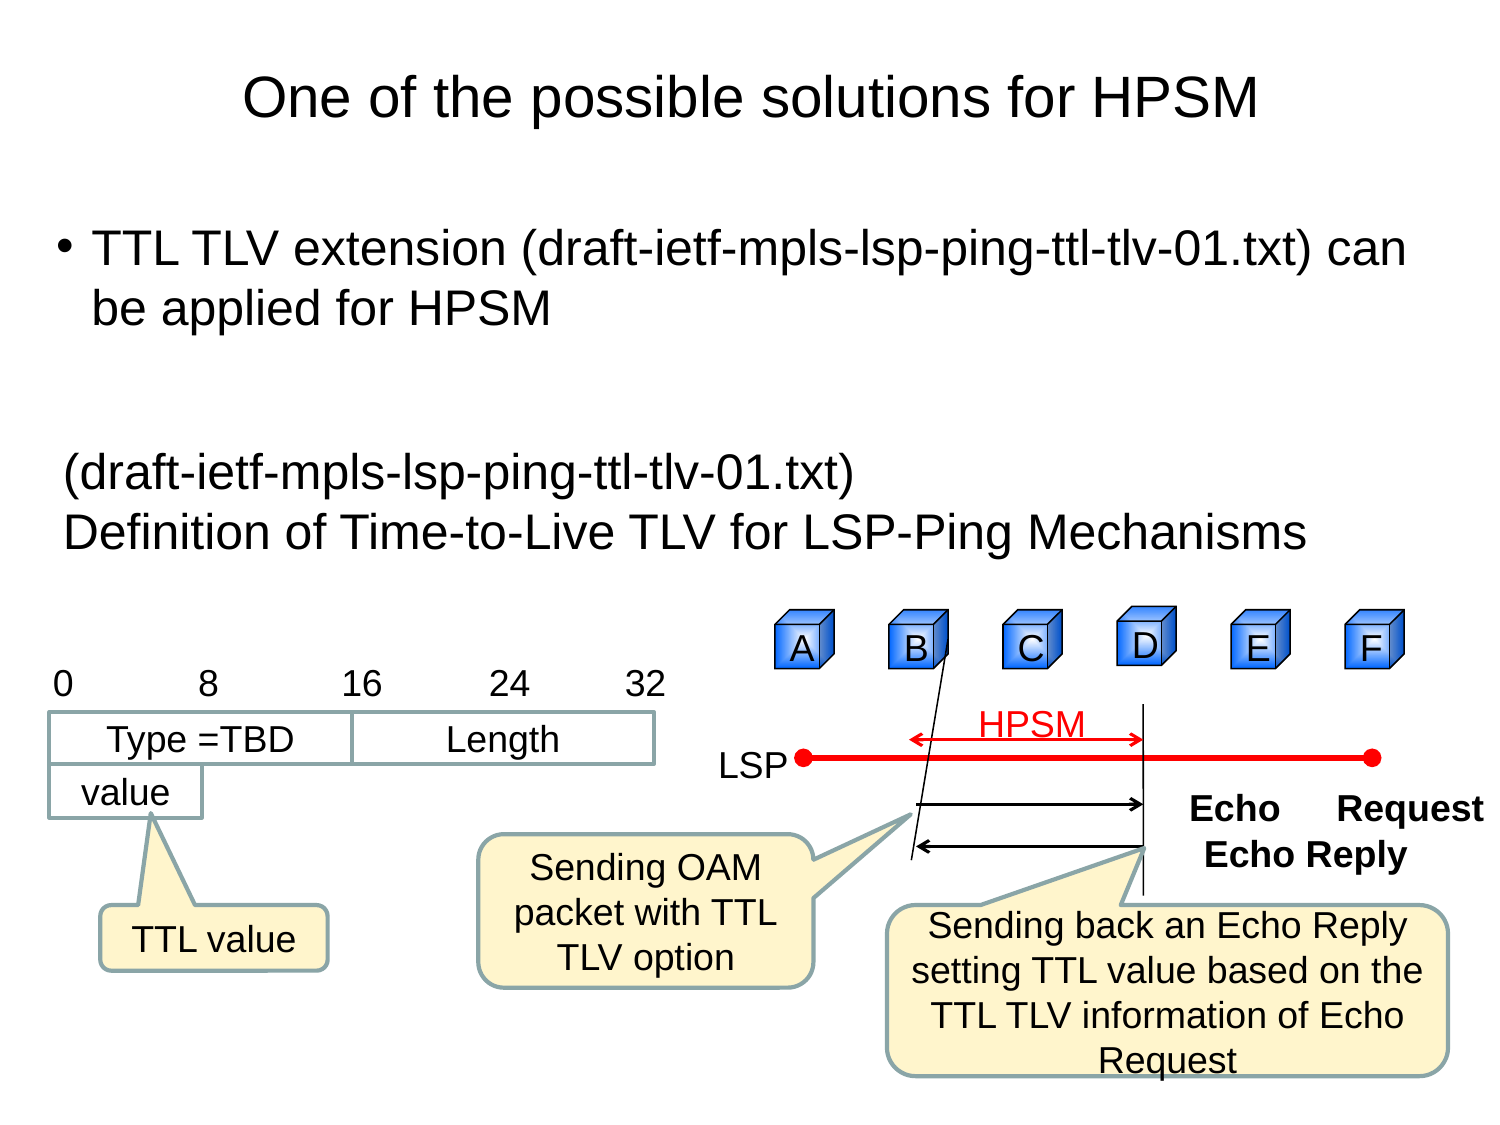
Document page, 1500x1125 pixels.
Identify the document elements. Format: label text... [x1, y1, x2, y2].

text_box C [1002, 609, 1063, 669]
text_box 16 [326, 651, 398, 711]
text_box [1148, 751, 1379, 765]
text_box Sending OAM packet with TTL TLV option [476, 814, 906, 990]
text_box Length [350, 710, 656, 766]
text_box Echo Request [1174, 776, 1499, 836]
text_box 0 [38, 651, 89, 711]
text_box value [47, 762, 204, 820]
text_box [804, 751, 906, 764]
text_box A [774, 609, 835, 669]
text_box 32 [610, 651, 682, 711]
title One of the possible solutions for HPSM [76, 30, 1428, 157]
text_box LSP [703, 733, 804, 794]
text_box Sending back an Echo Reply setting TTL value based on the TTL TLV information of Echo Request [884, 854, 1451, 1079]
text_box HPSM [963, 692, 1102, 739]
text_box HPSM [963, 749, 1102, 753]
text_box Echo Reply [1189, 822, 1424, 883]
text_box 24 [474, 651, 546, 711]
text_box 8 [183, 651, 234, 711]
text_box F [1345, 609, 1405, 669]
text_box Type =TBD [47, 710, 350, 766]
text_box E [1231, 609, 1291, 669]
text_box B [888, 609, 949, 669]
text_box TTL value [98, 811, 330, 973]
text_box (draft-ietf-mpls-lsp-ping-ttl-tlv-01.txt) Definition of Time-to-Live TLV for LSP-Ping Mechanisms [48, 432, 1324, 568]
text_box TTL TLV extension (draft-ietf-mpls-lsp-ping-ttl-tlv-01.txt) can be applied for HPSM [41, 208, 1447, 343]
text_box D [1117, 606, 1177, 666]
